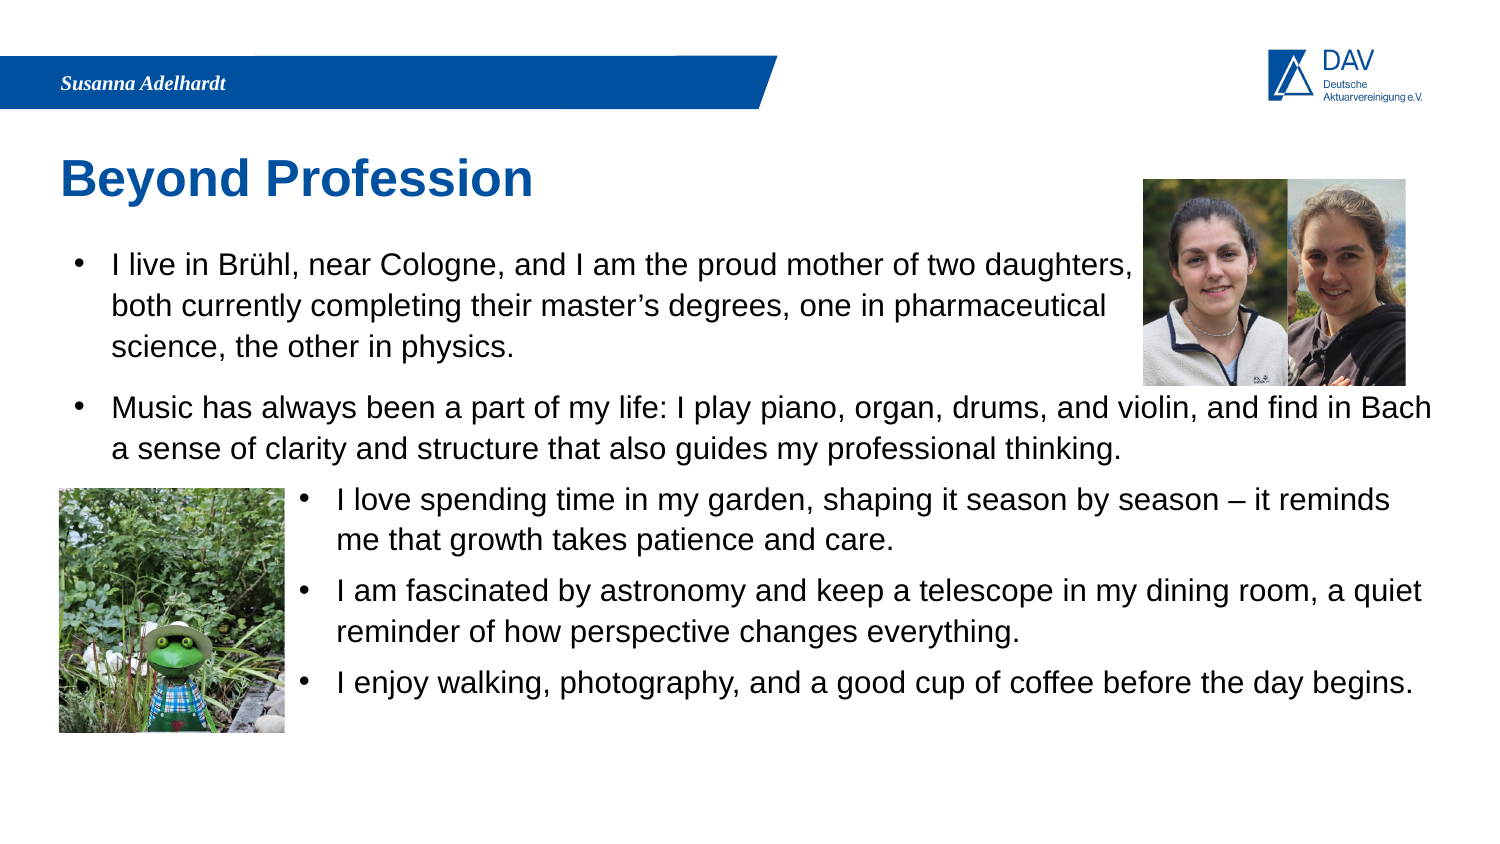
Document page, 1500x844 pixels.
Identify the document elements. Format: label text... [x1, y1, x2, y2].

list I live in Brühl, near Cologne, and I am the proud mother of two daughters, both currently completing their master’s degrees, one in pharmaceutical science, the other in physics. Music has always been a part of my life: I play piano, organ, drums, and violin, and find in Bach a sense of clarity and structure that also guides my professional thinking. I love spending time in my garden, shaping it season by season – it reminds me that growth takes patience and care. I am fascinated by astronomy and keep a telescope in my dining room, a quiet reminder of how perspective changes everything. I enjoy walking, photography, and a good cup of coffee before the day begins. [58, 233, 1450, 788]
footer Susanna Adelhardt [60, 69, 956, 95]
picture [1248, 29, 1442, 121]
picture [49, 488, 294, 733]
title Beyond Profession [60, 144, 1288, 208]
picture [1112, 179, 1450, 386]
